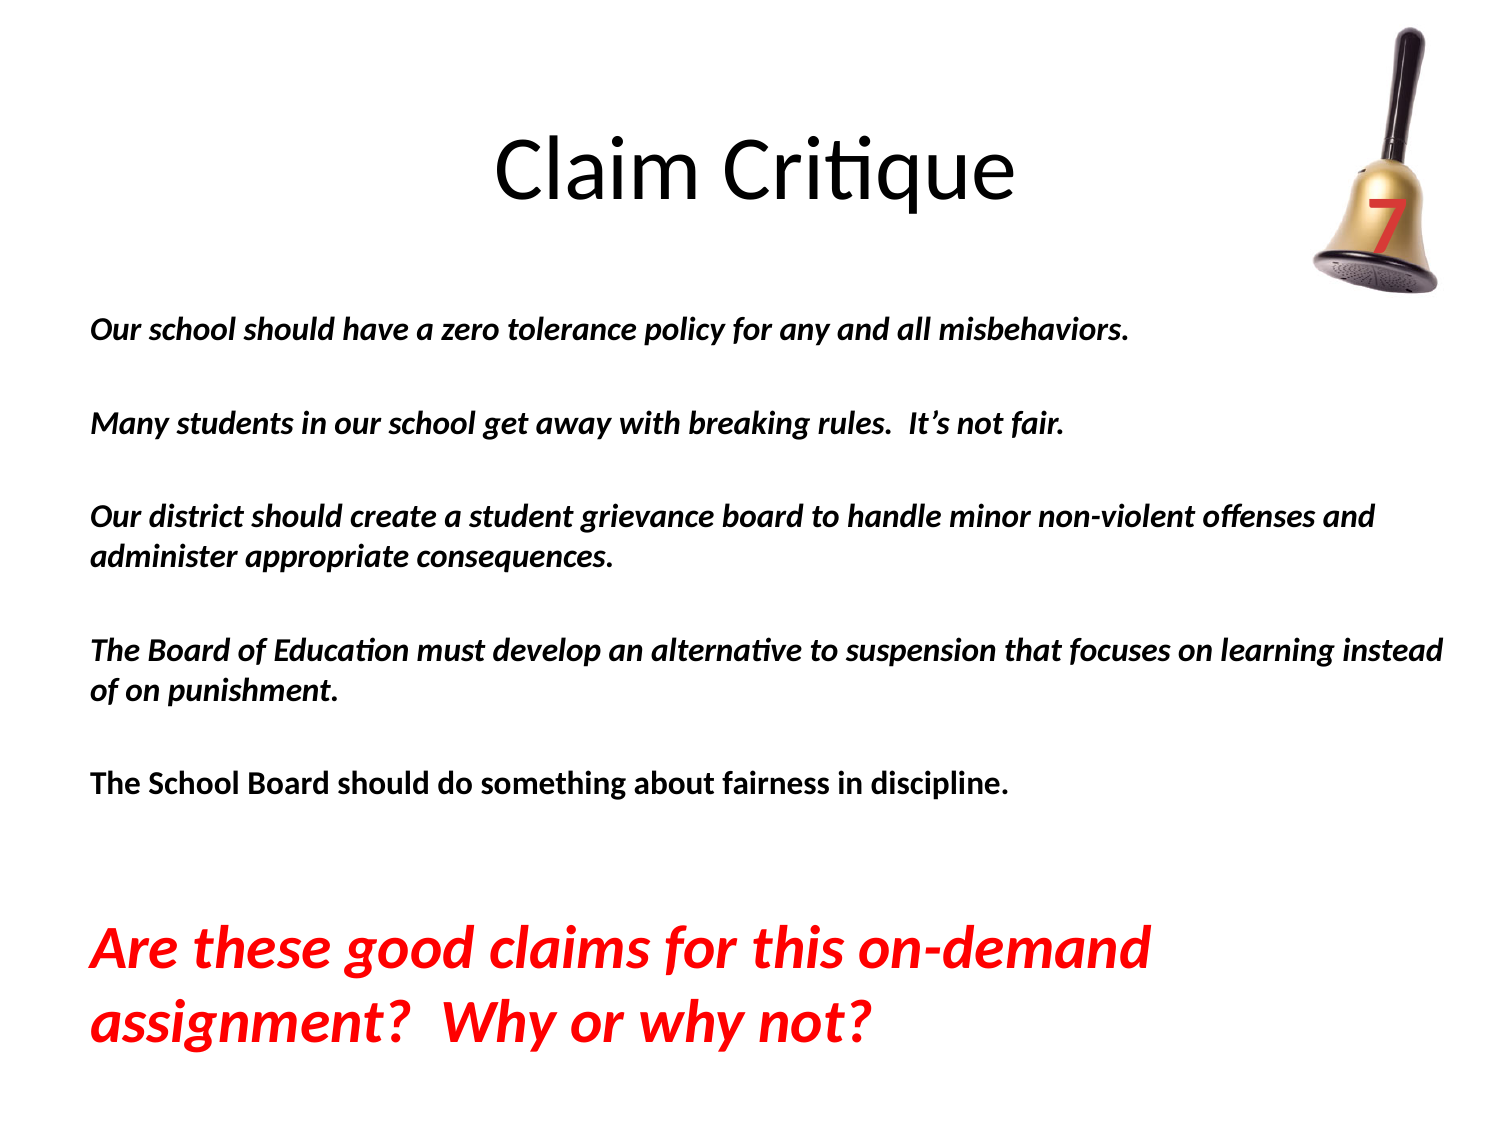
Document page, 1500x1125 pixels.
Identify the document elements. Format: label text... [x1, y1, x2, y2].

subtitle Our school should have a zero tolerance policy for any and all misbehaviors. Many students in our school get away with breaking rules. It’s not fair. Our district should create a student grievance board to handle minor non-violent offenses and administer appropriate consequences. The Board of Education must develop an alternative to suspension that focuses on learning instead of on punishment. The School Board should do something about fairness in discipline. Are these good claims for this on-demand assignment? Why or why not? [75, 299, 1463, 1063]
title Claim Critique [37, 24, 1251, 300]
picture [1252, 24, 1500, 301]
